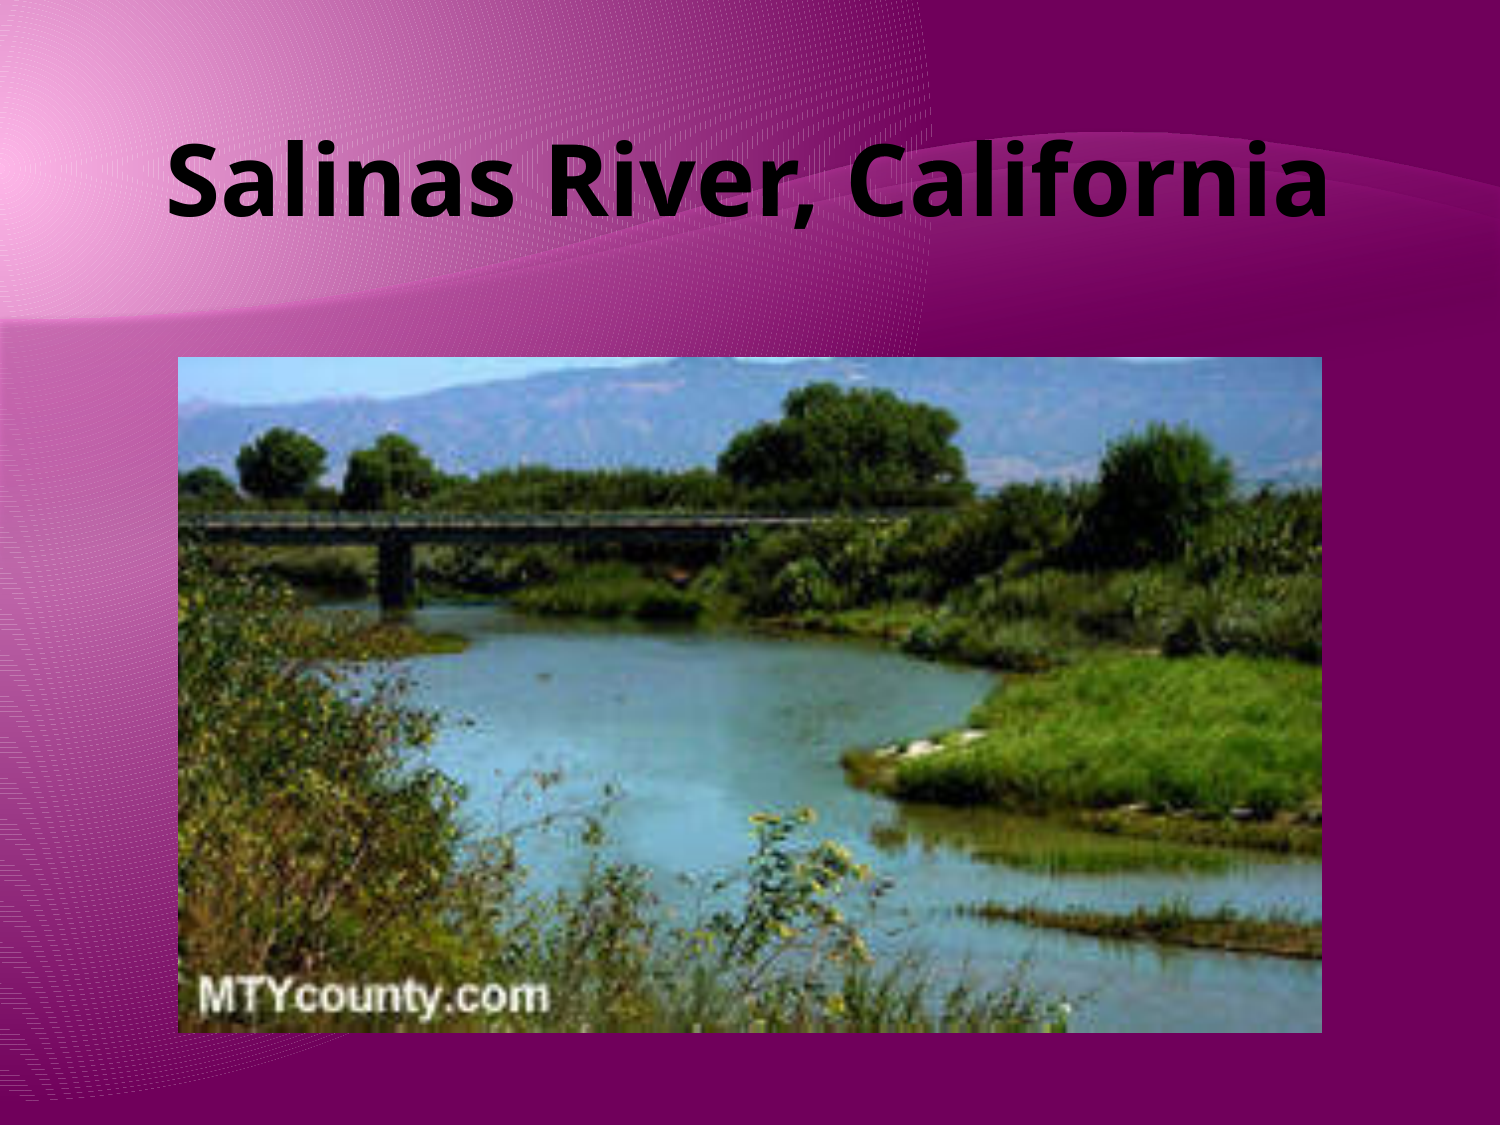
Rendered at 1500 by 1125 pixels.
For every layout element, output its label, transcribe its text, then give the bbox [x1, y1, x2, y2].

title Salinas River, California [75, 87, 1425, 238]
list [74, 357, 1426, 1033]
